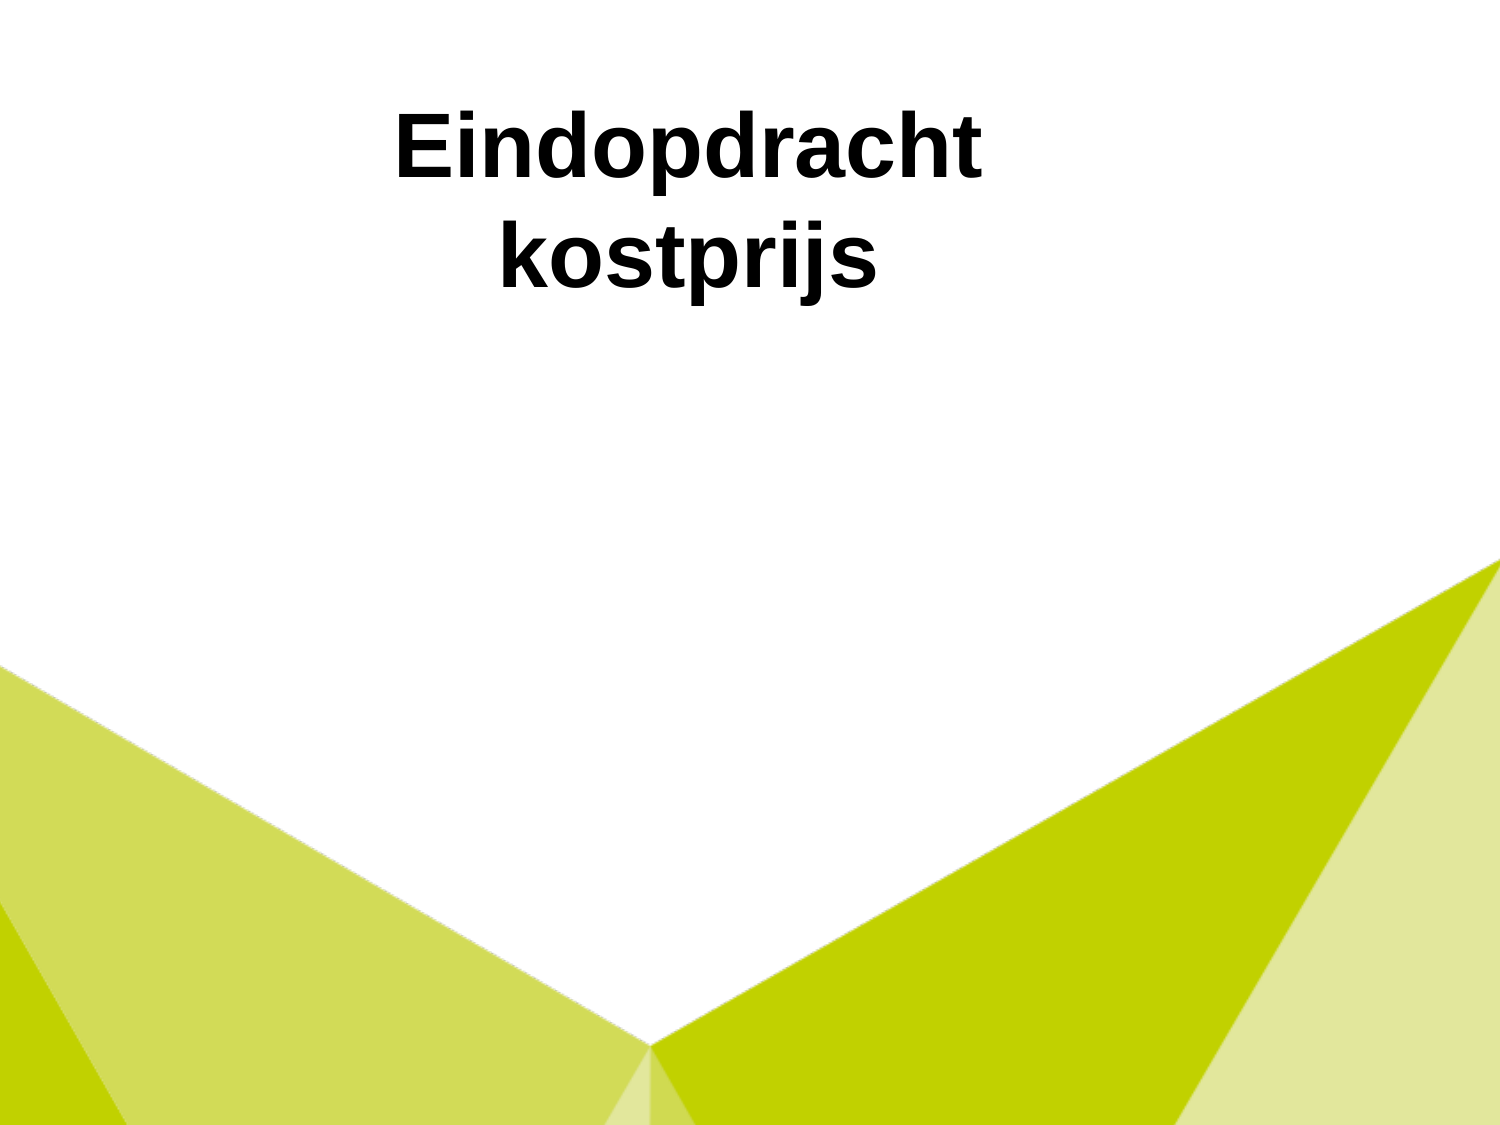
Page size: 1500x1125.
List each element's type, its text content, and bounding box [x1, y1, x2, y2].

text_box Eindopdracht kostprijs [202, 78, 1175, 270]
picture [0, 485, 1500, 1125]
text_box [73, 270, 1462, 377]
